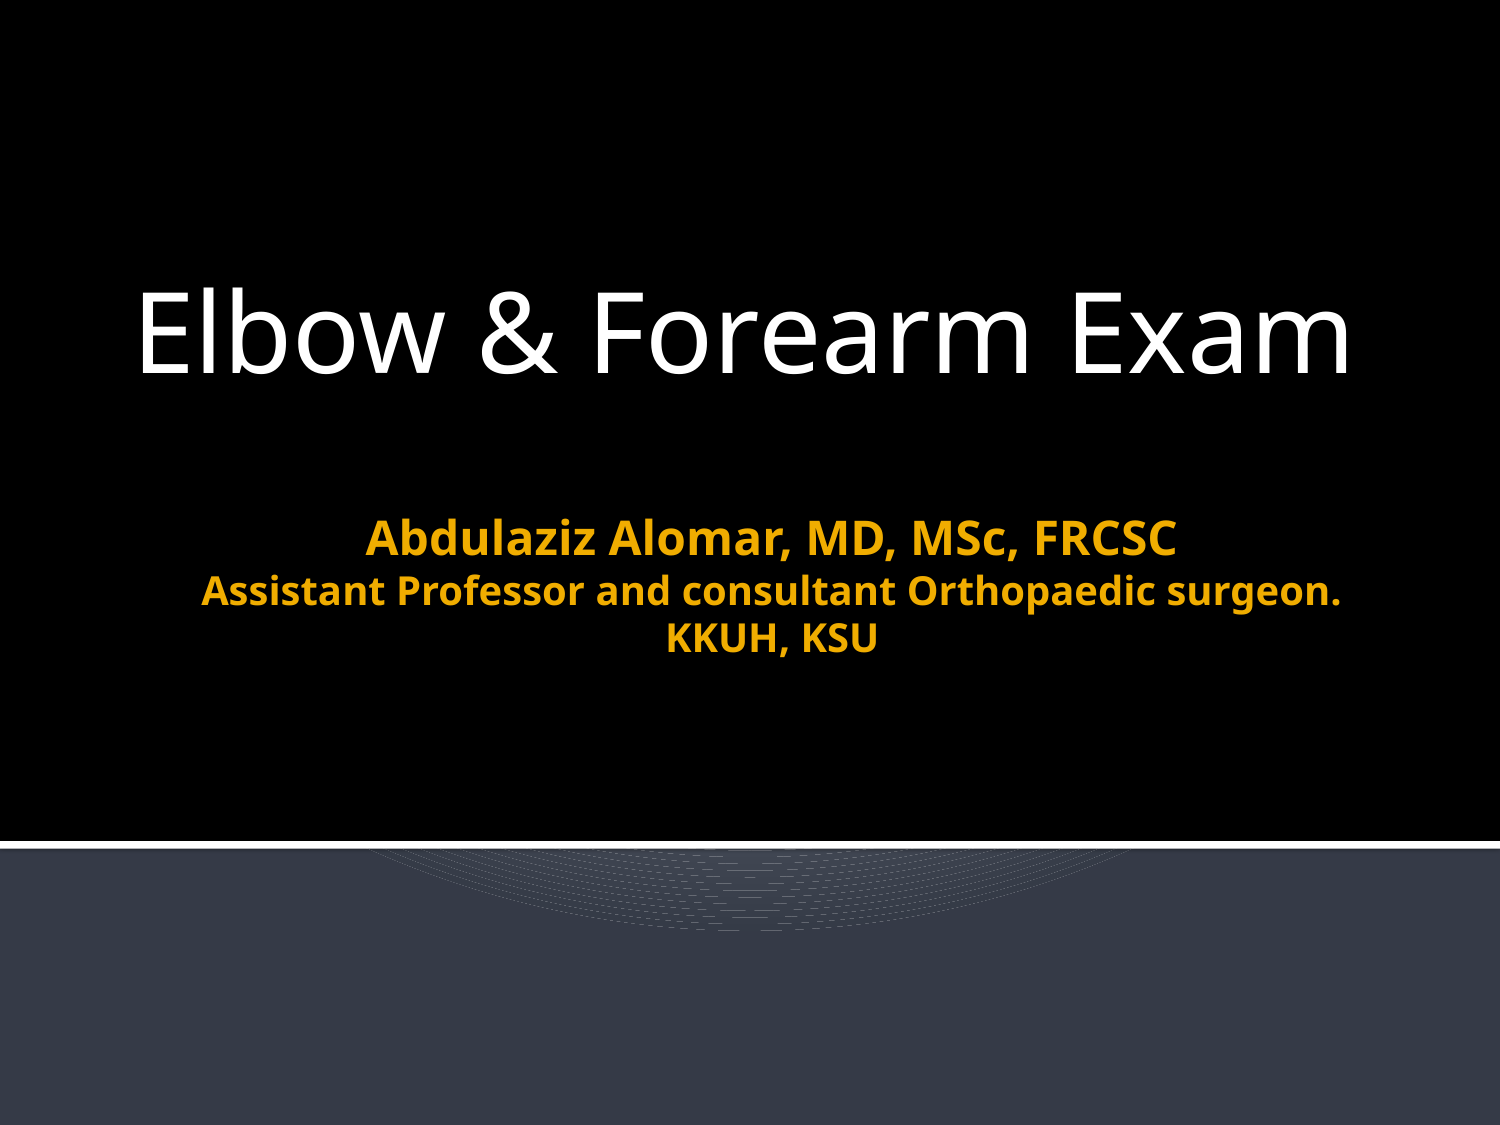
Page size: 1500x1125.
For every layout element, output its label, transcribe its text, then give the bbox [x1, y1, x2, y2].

title Abdulaziz Alomar, MD, MSc, FRCSC Assistant Professor and consultant Orthopaedic surgeon. KKUH, KSU [99, 450, 1438, 838]
subtitle Elbow & Forearm Exam [112, 149, 1438, 396]
